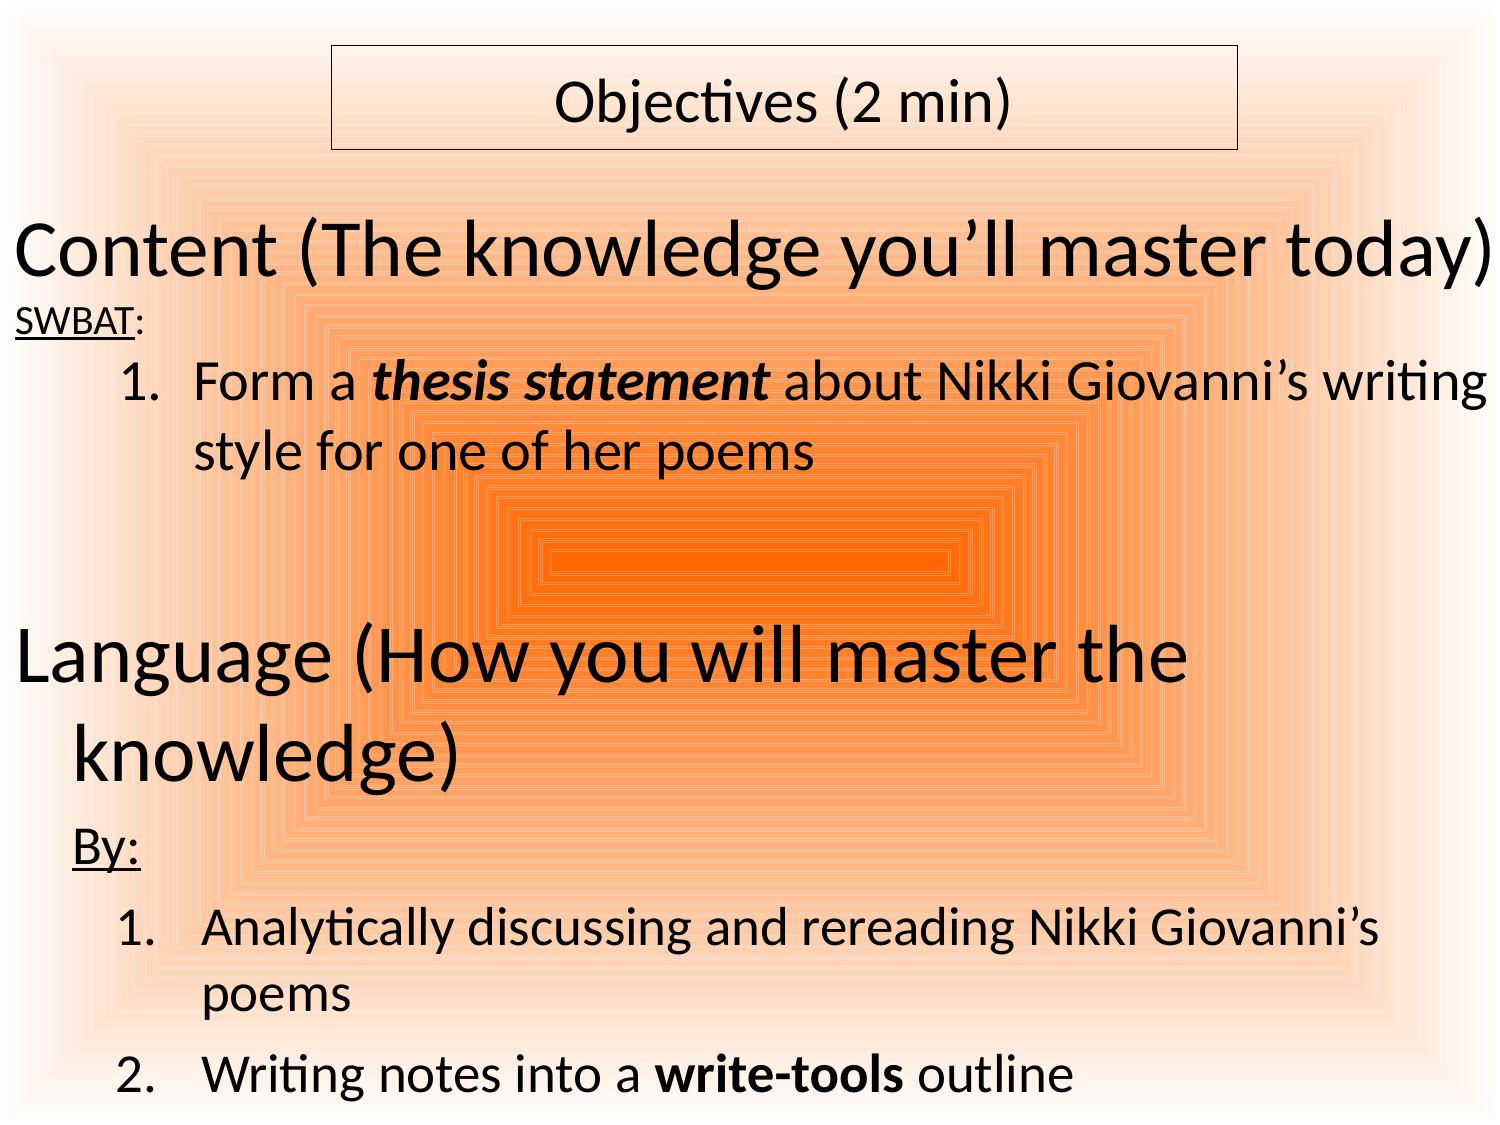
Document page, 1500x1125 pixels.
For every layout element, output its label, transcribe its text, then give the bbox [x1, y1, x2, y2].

title Objectives (2 min) [331, 45, 1238, 150]
text_box Content (The knowledge you’ll master today) SWBAT: Form a thesis statement about Nikki Giovanni’s writing style for one of her poems [0, 187, 1500, 615]
text_box Language (How you will master the knowledge) By: Analytically discussing and rereading Nikki Giovanni’s poems Writing notes into a write-tools outline [0, 615, 1500, 1125]
